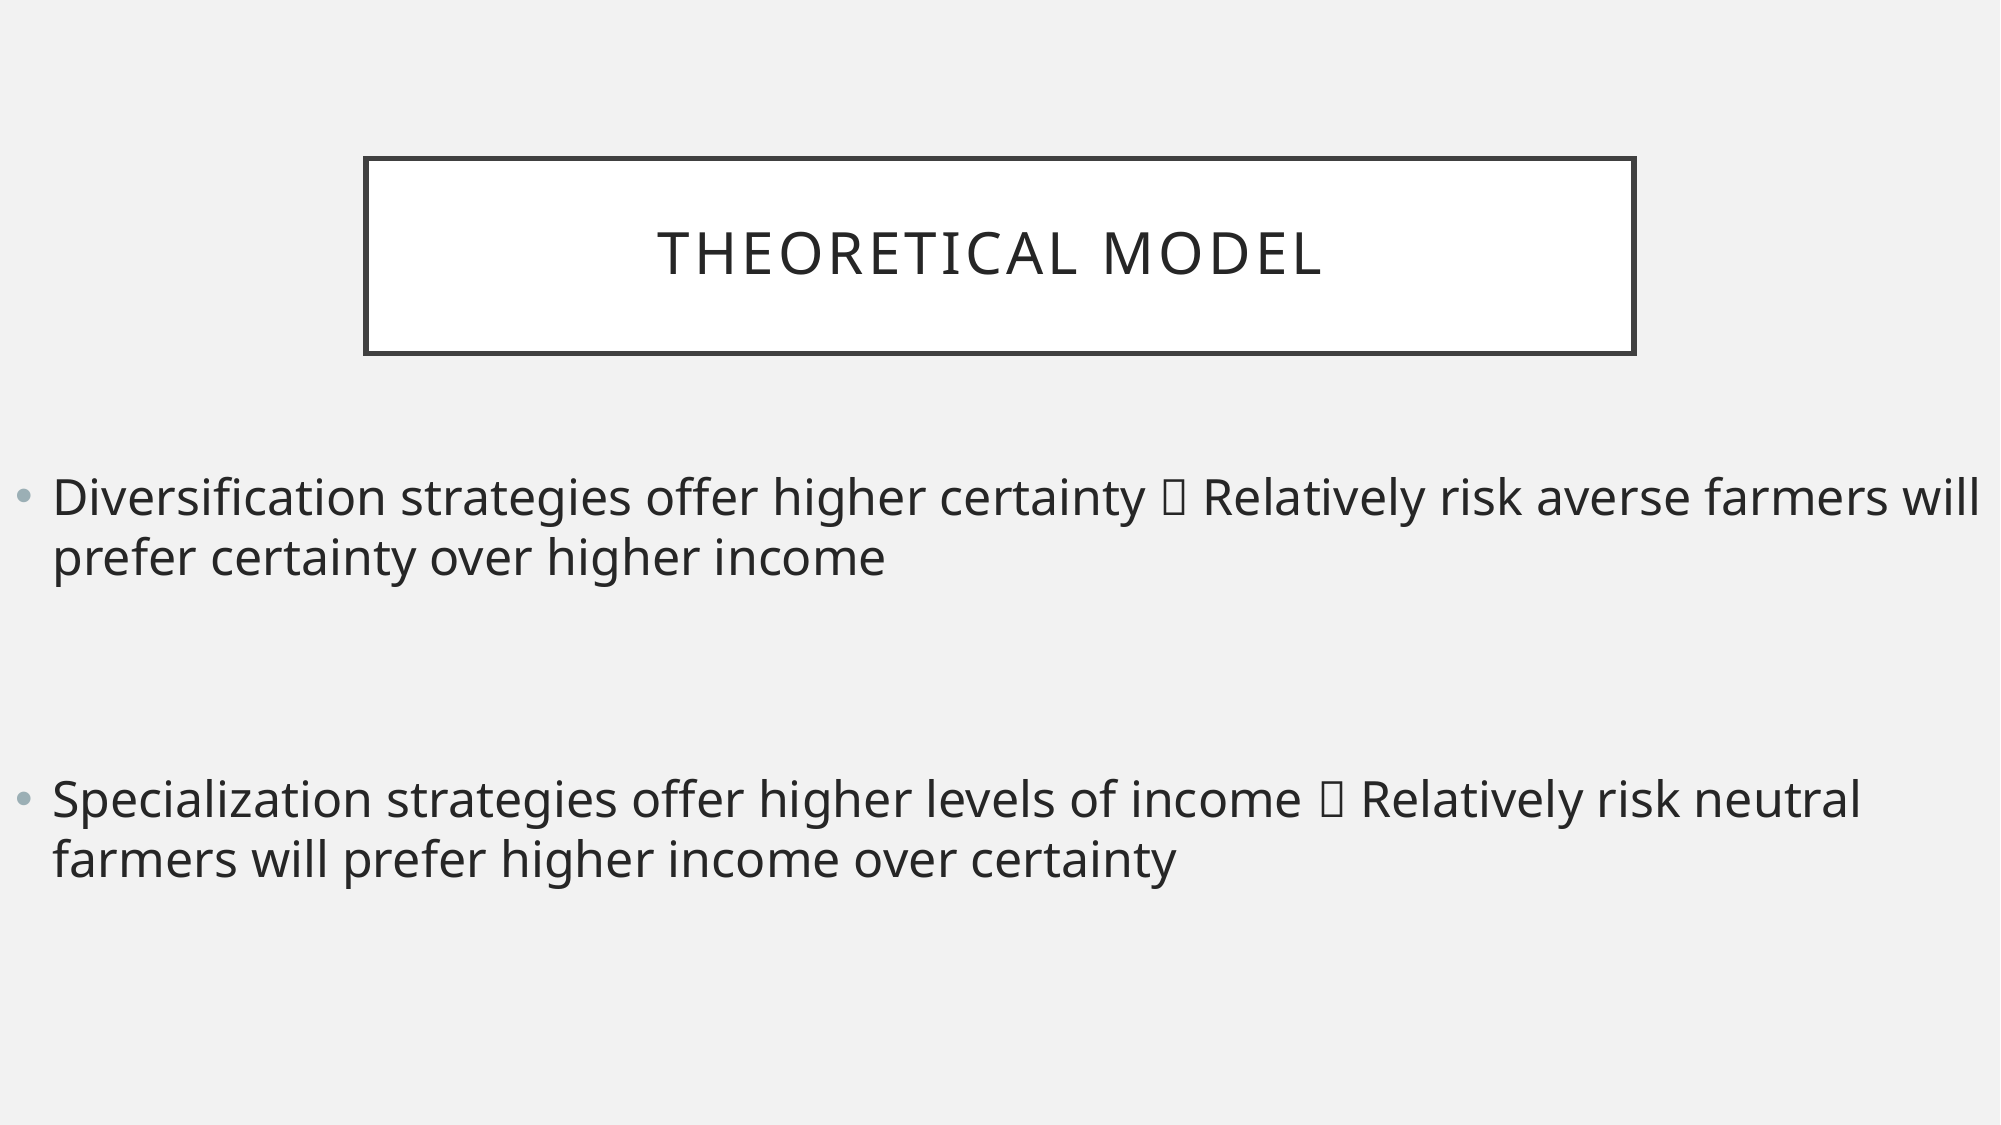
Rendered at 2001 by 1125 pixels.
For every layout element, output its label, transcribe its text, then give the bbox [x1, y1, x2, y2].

title Theoretical Model [363, 156, 1637, 356]
list Diversification strategies offer higher certainty  Relatively risk averse farmers will prefer certainty over higher income Specialization strategies offer higher levels of income  Relatively risk neutral farmers will prefer higher income over certainty [0, 457, 2000, 967]
